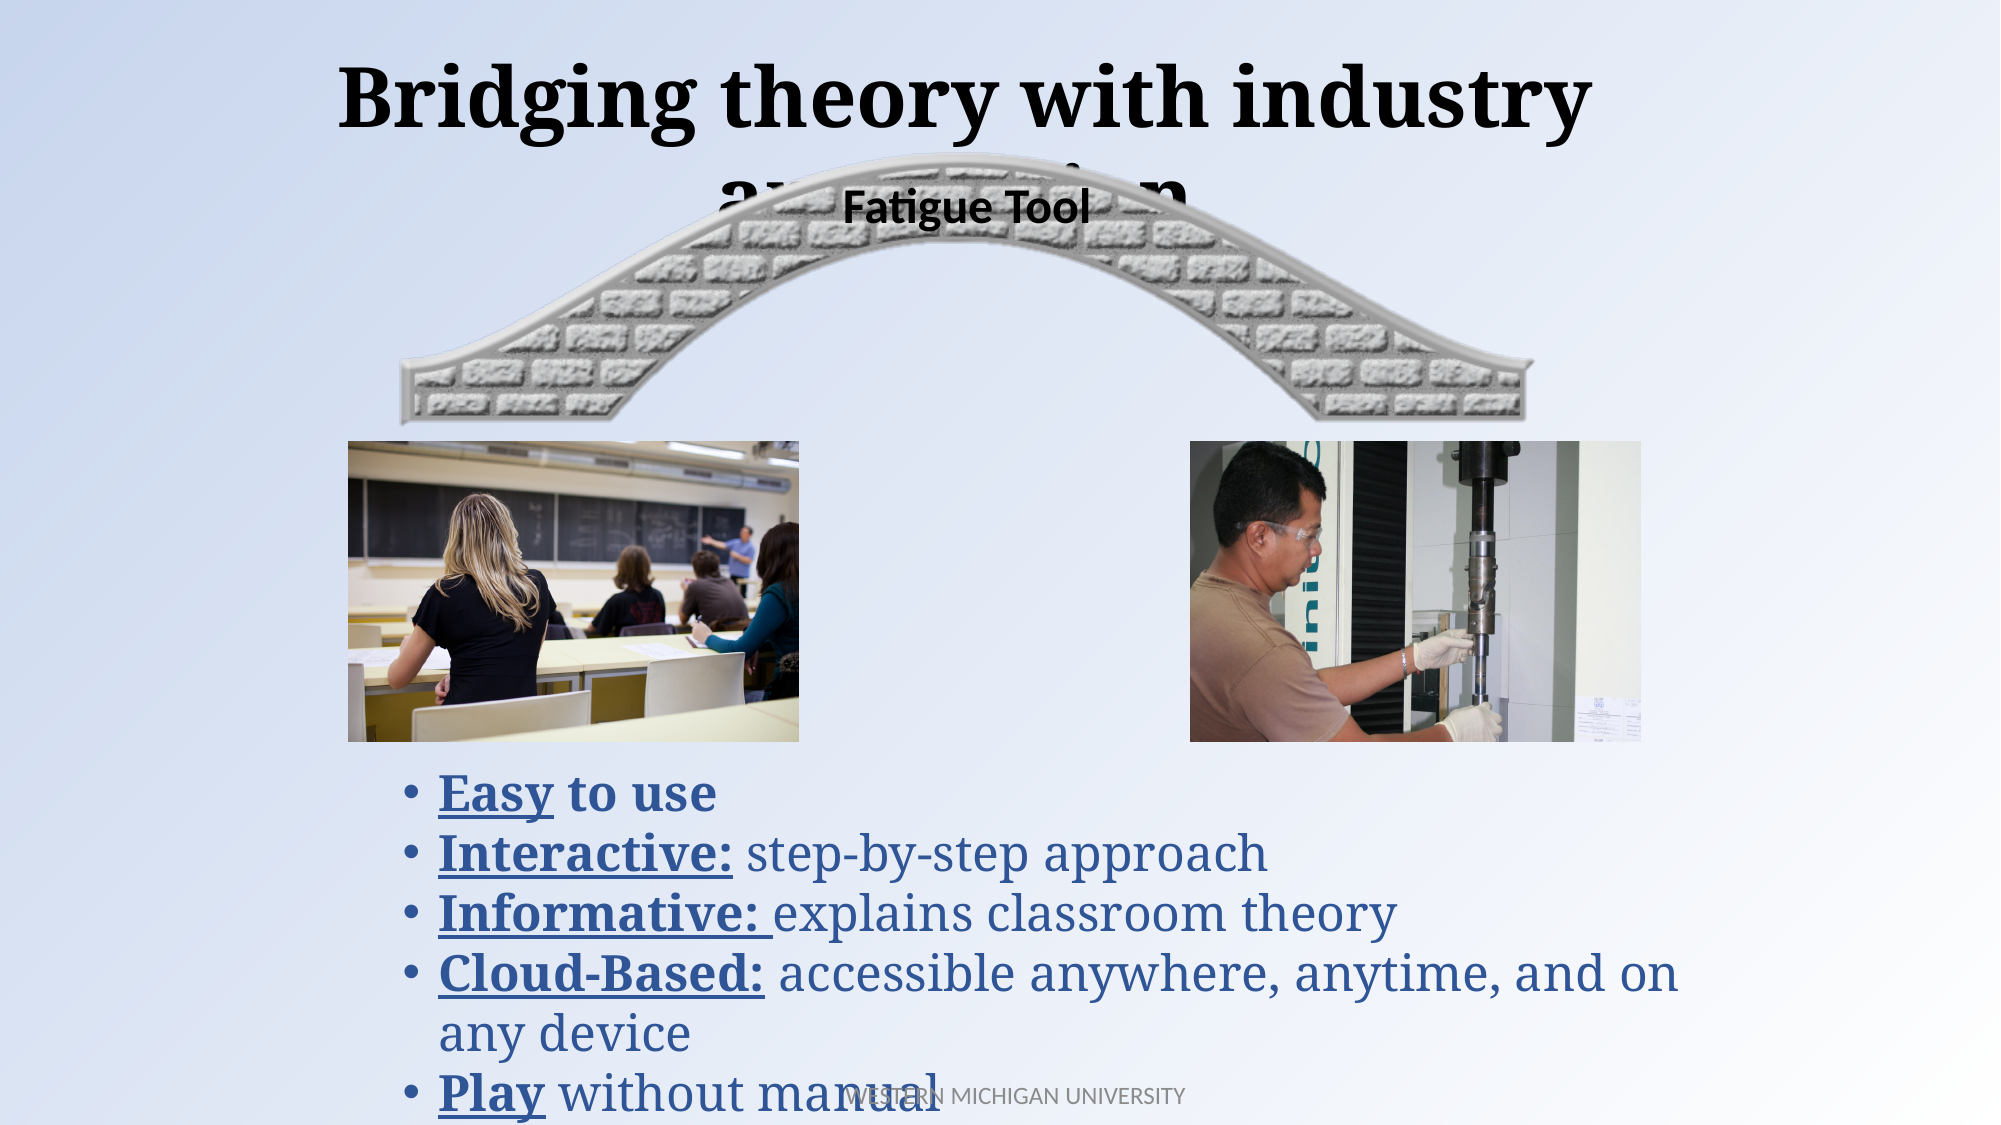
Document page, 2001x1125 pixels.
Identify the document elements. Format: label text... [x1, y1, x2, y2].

footer WESTERN MICHIGAN UNIVERSITY [678, 1065, 1354, 1125]
text_box Bridging theory with industry application [198, 37, 1733, 225]
picture [348, 140, 1641, 742]
text_box Easy to use Interactive: step-by-step approach Informative: explains classroom theory Cloud-Based: accessible anywhere, anytime, and on any device Play without manual [348, 753, 1711, 1016]
